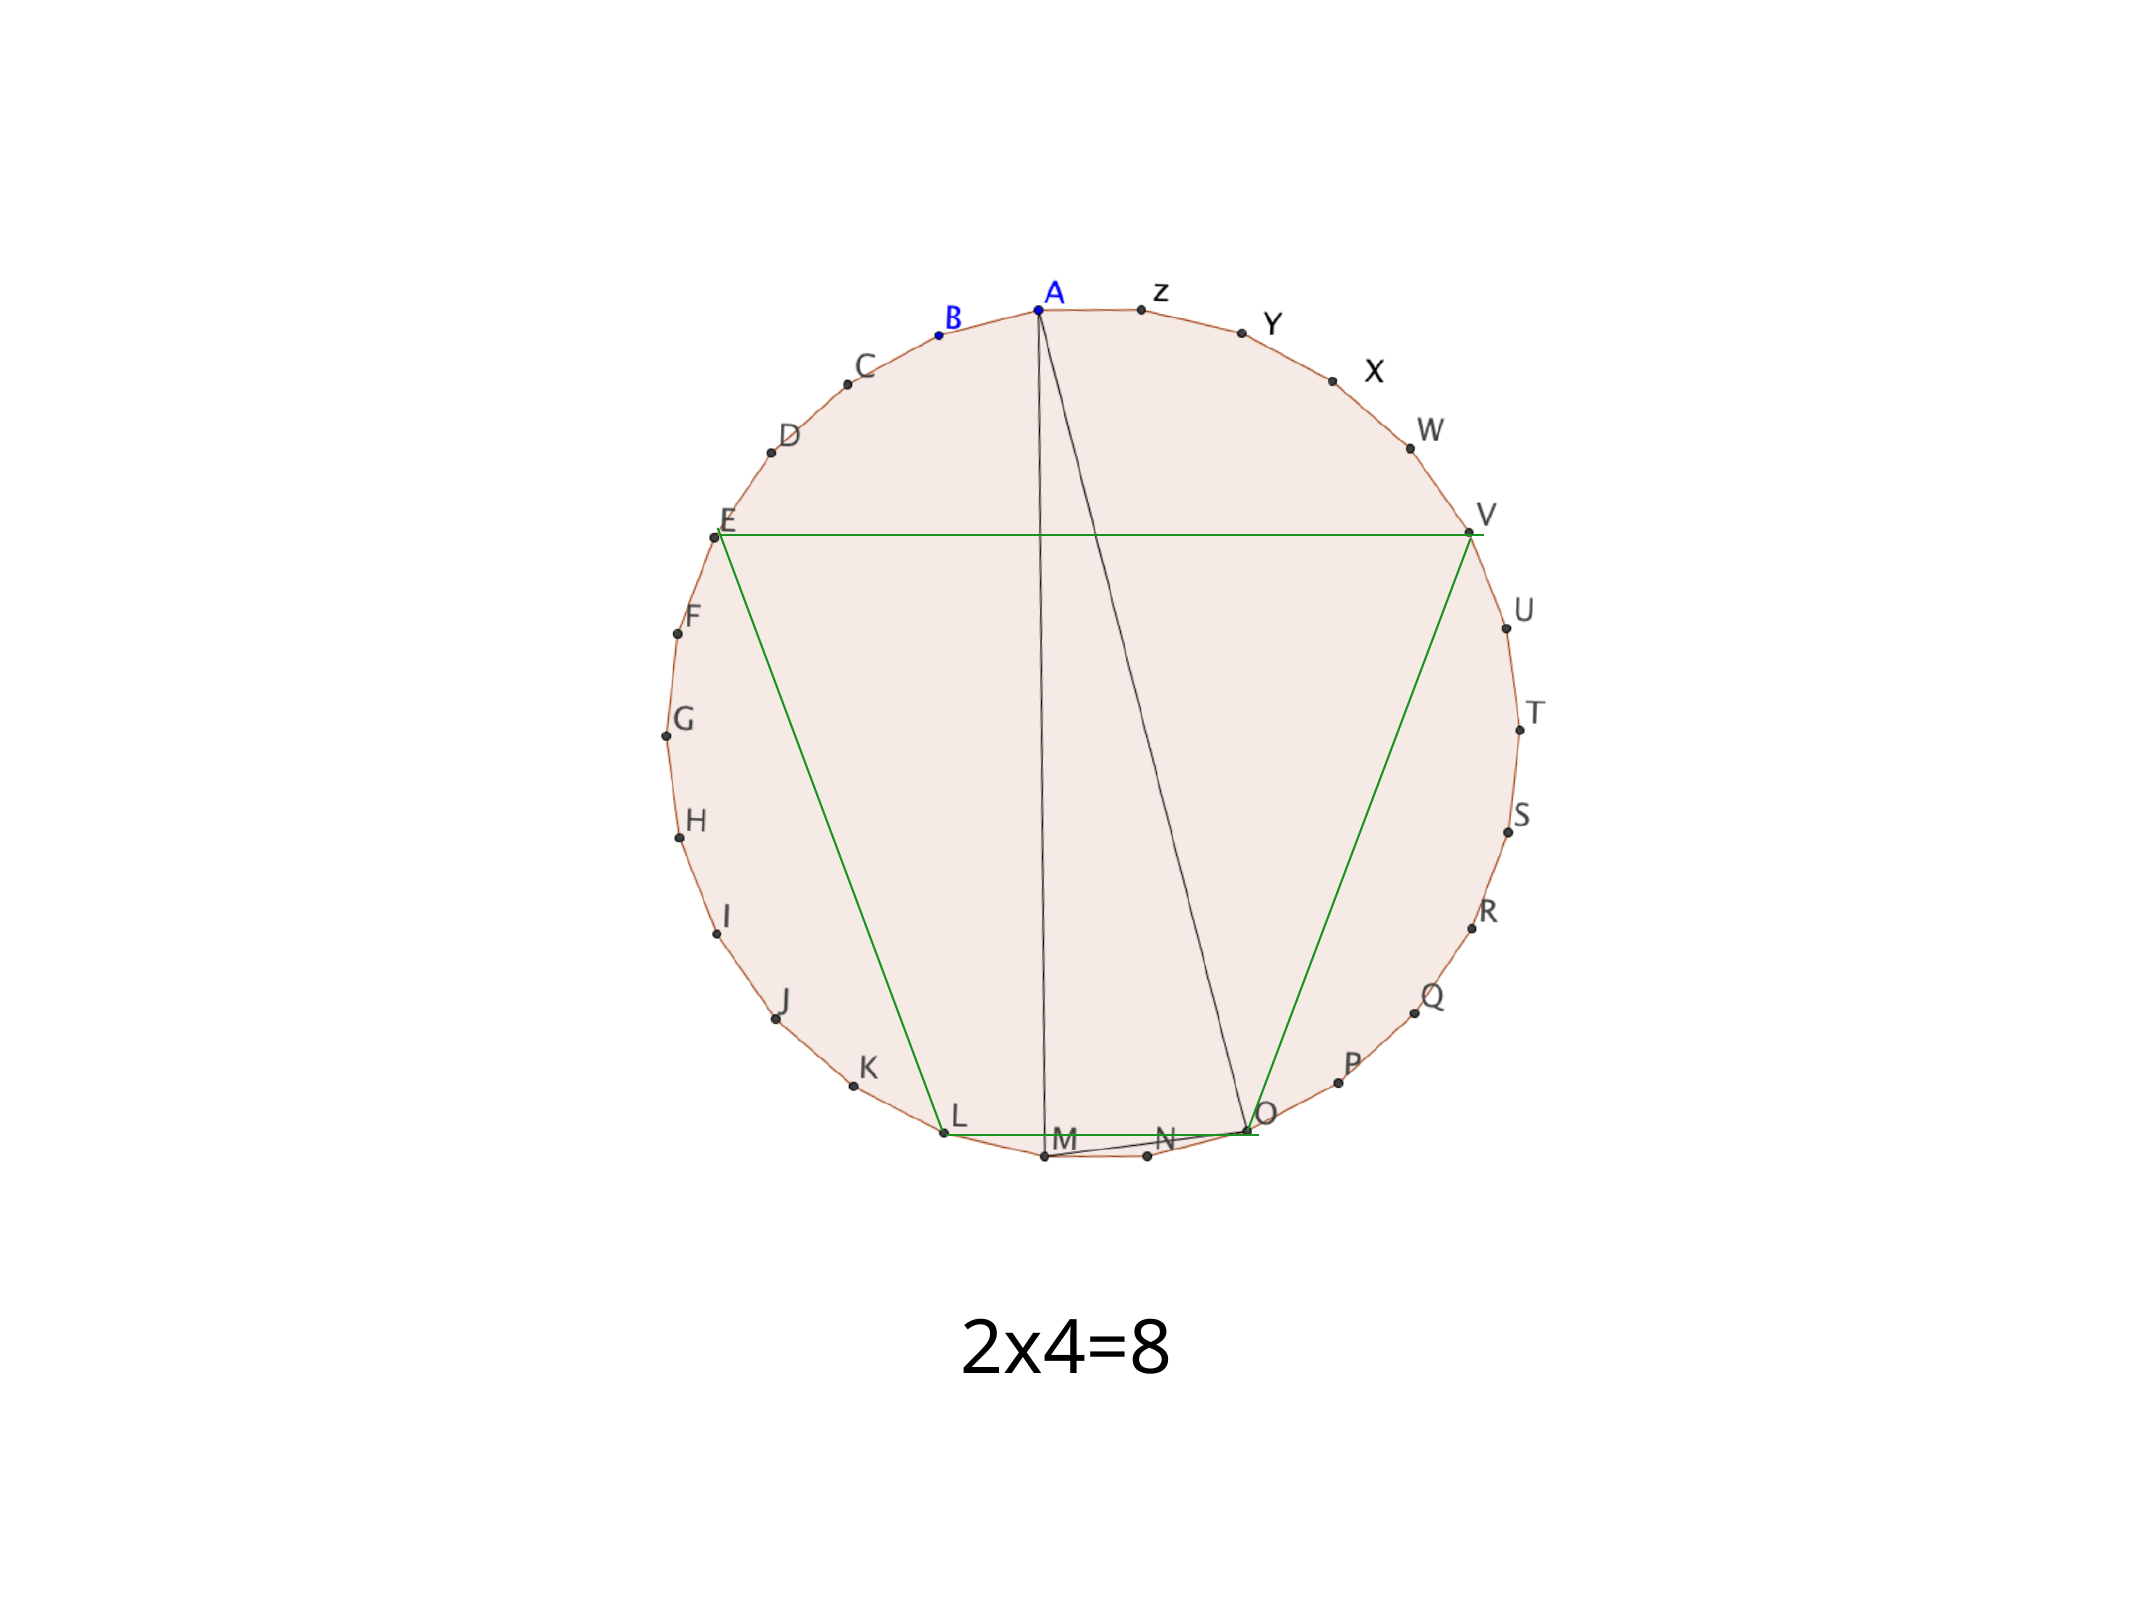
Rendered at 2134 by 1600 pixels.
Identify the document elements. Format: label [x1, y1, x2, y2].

text_box [641, 239, 1564, 1434]
